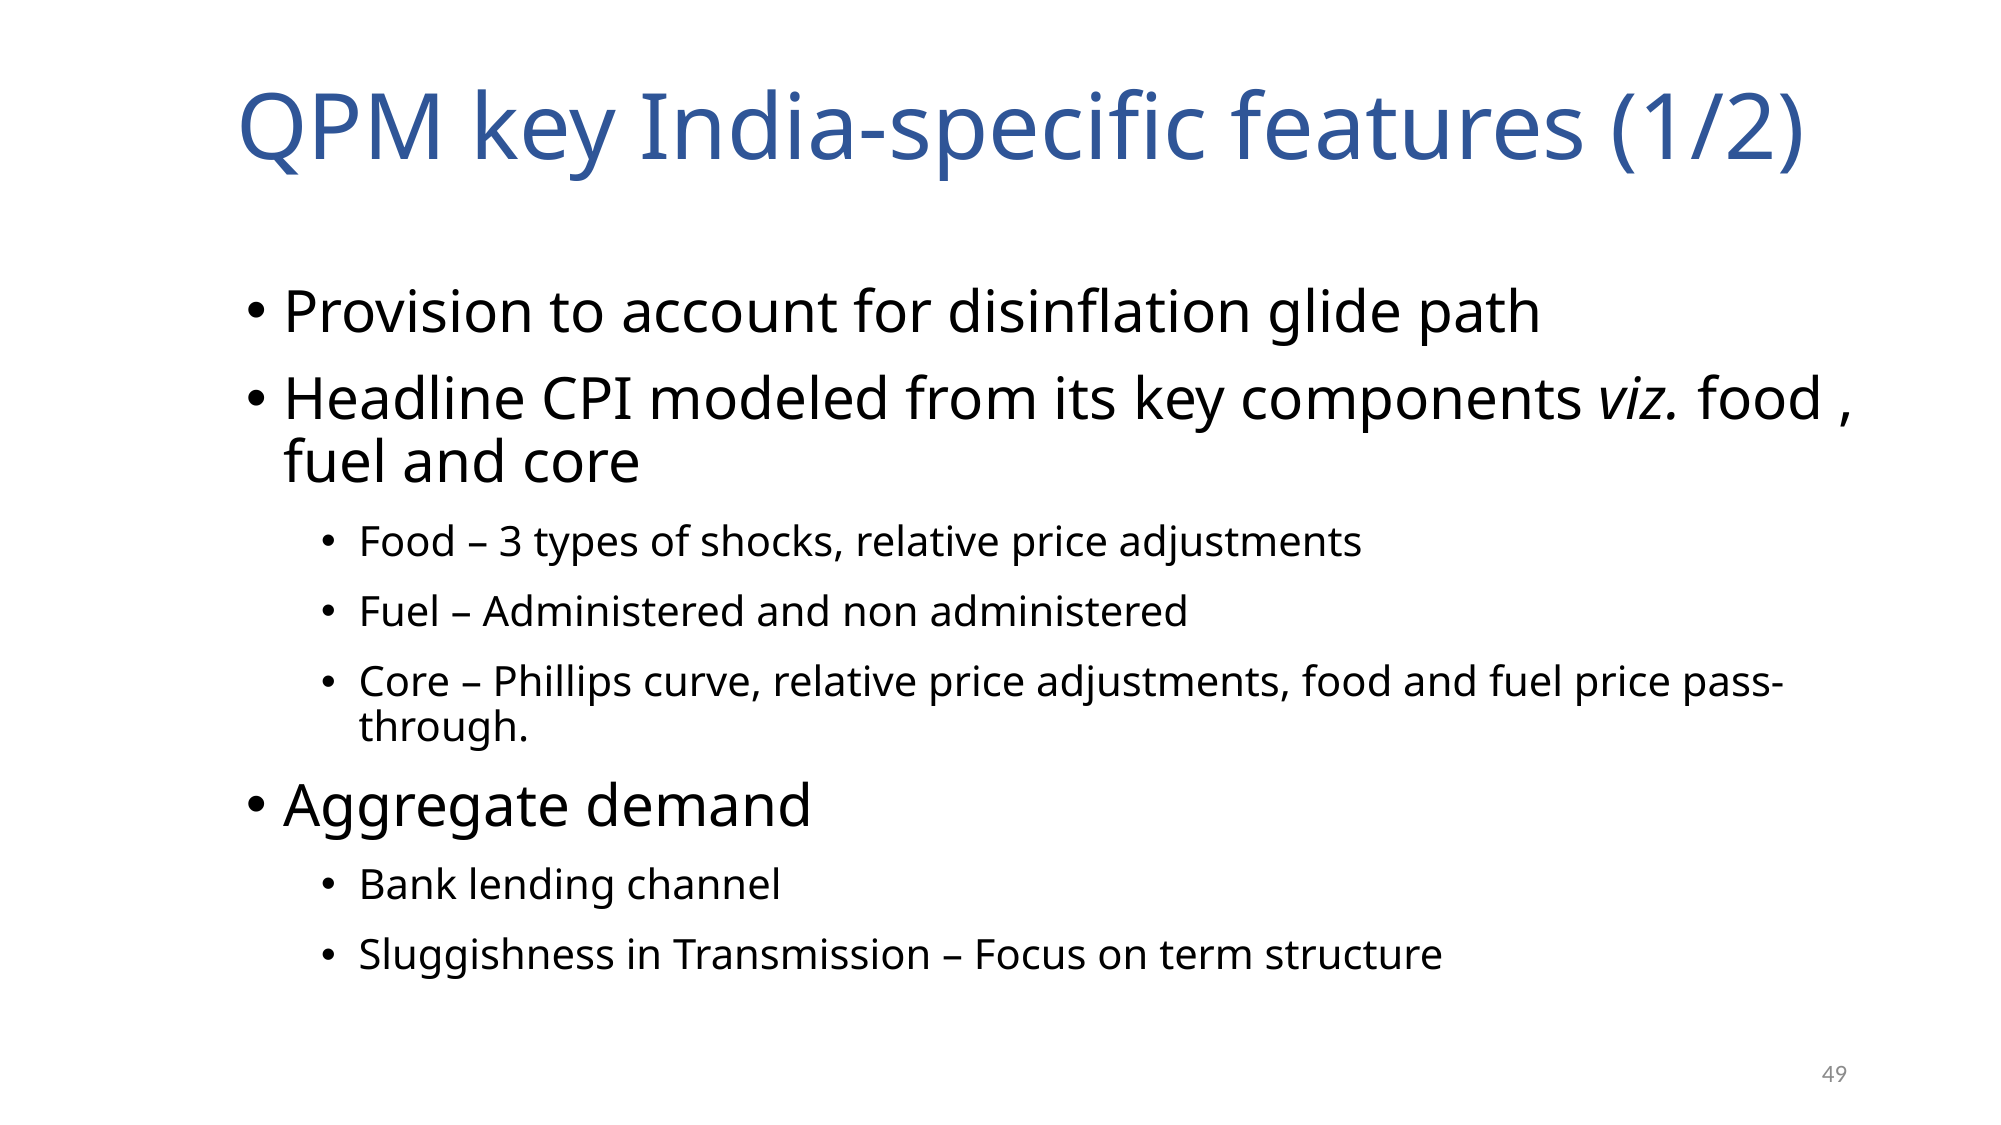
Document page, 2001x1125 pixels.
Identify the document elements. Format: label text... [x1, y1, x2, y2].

list Provision to account for disinflation glide path Headline CPI modeled from its key components viz. food , fuel and core Food – 3 types of shocks, relative price adjustments Fuel – Administered and non administered Core – Phillips curve, relative price adjustments, food and fuel price pass-through. Aggregate demand Bank lending channel Sluggishness in Transmission – Focus on term structure [231, 274, 1902, 1015]
title QPM key India-specific features (1/2) [73, 70, 1969, 190]
slide_number 49 [1412, 1042, 1863, 1103]
